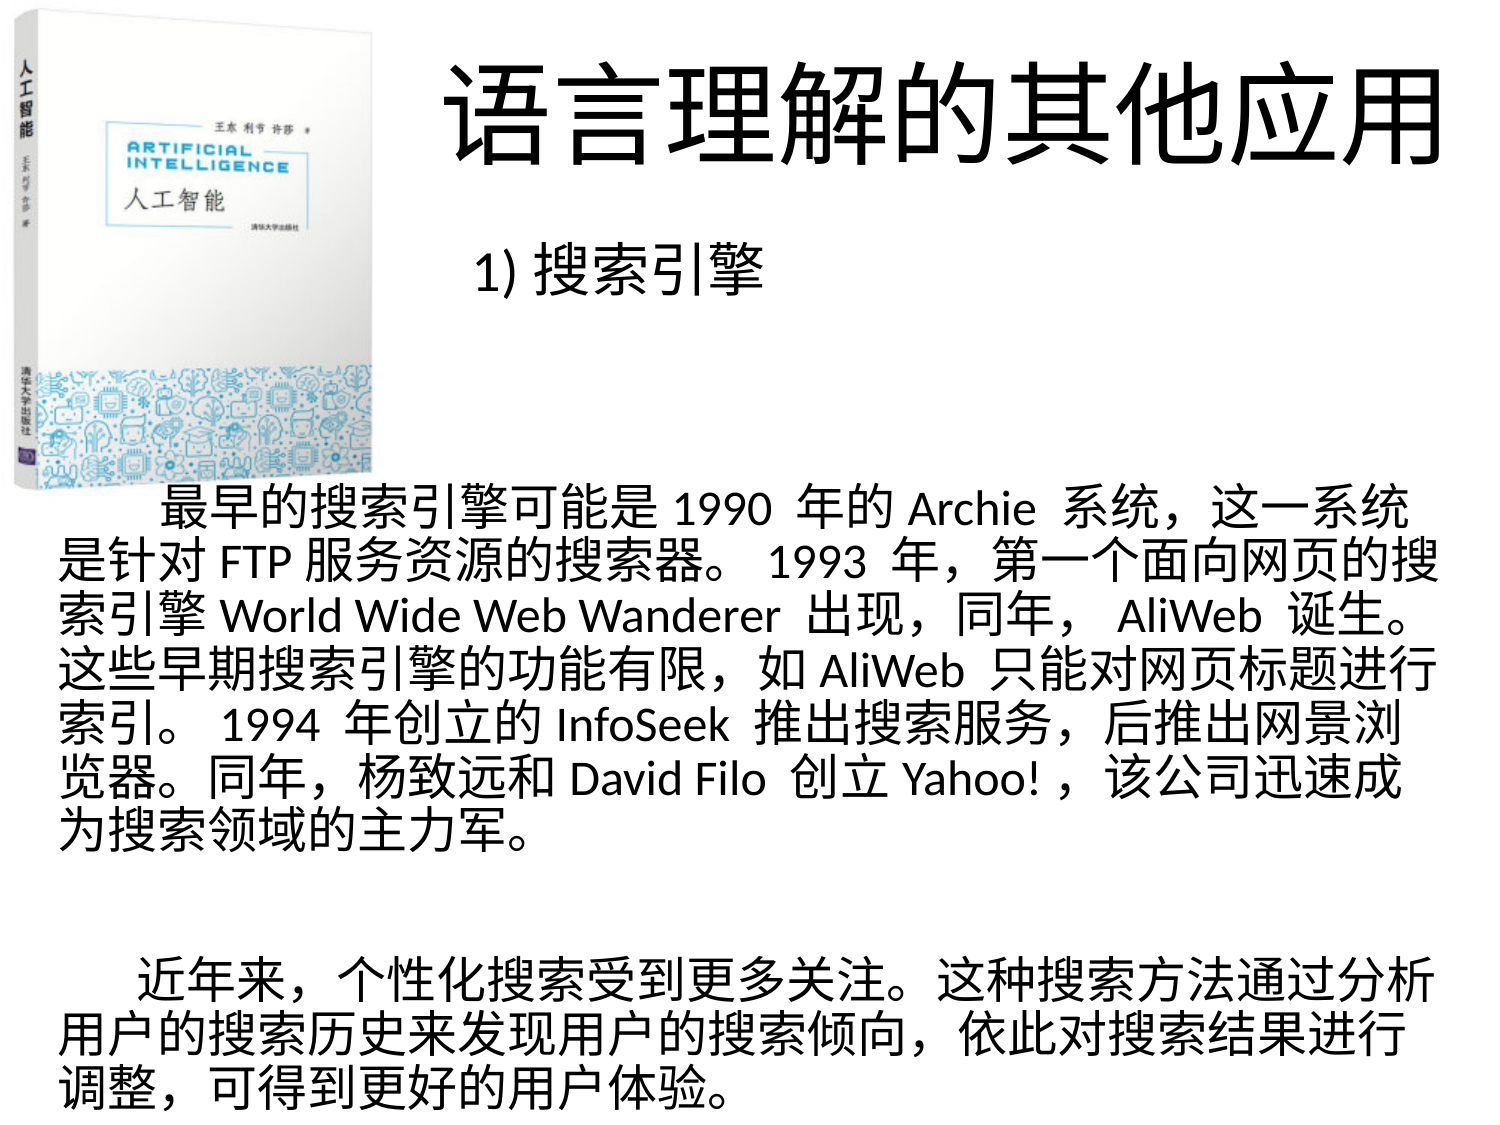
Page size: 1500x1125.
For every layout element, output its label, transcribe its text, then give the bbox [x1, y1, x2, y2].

list 最早的搜索引擎可能是1990 年的Archie 系统，这一系统是针对FTP服务资源的搜索器。1993 年，第一个面向网页的搜索引擎World Wide Web Wanderer 出现，同年，AliWeb 诞生。这些早期搜索引擎的功能有限，如AliWeb 只能对网页标题进行索引。1994 年创立的InfoSeek 推出搜索服务，后推出网景浏览器。同年，杨致远和David Filo 创立Yahoo!，该公司迅速成为搜索领域的主力军。 近年来，个性化搜索受到更多关注。这种搜索方法通过分析用户的搜索历史来发现用户的搜索倾向，依此对搜索结果进行调整，可得到更好的用户体验。 [42, 474, 1458, 1023]
picture [0, 0, 441, 510]
text_box 语言理解的其他应用 [424, 52, 1467, 189]
text_box 1)搜索引擎 [456, 225, 1192, 311]
